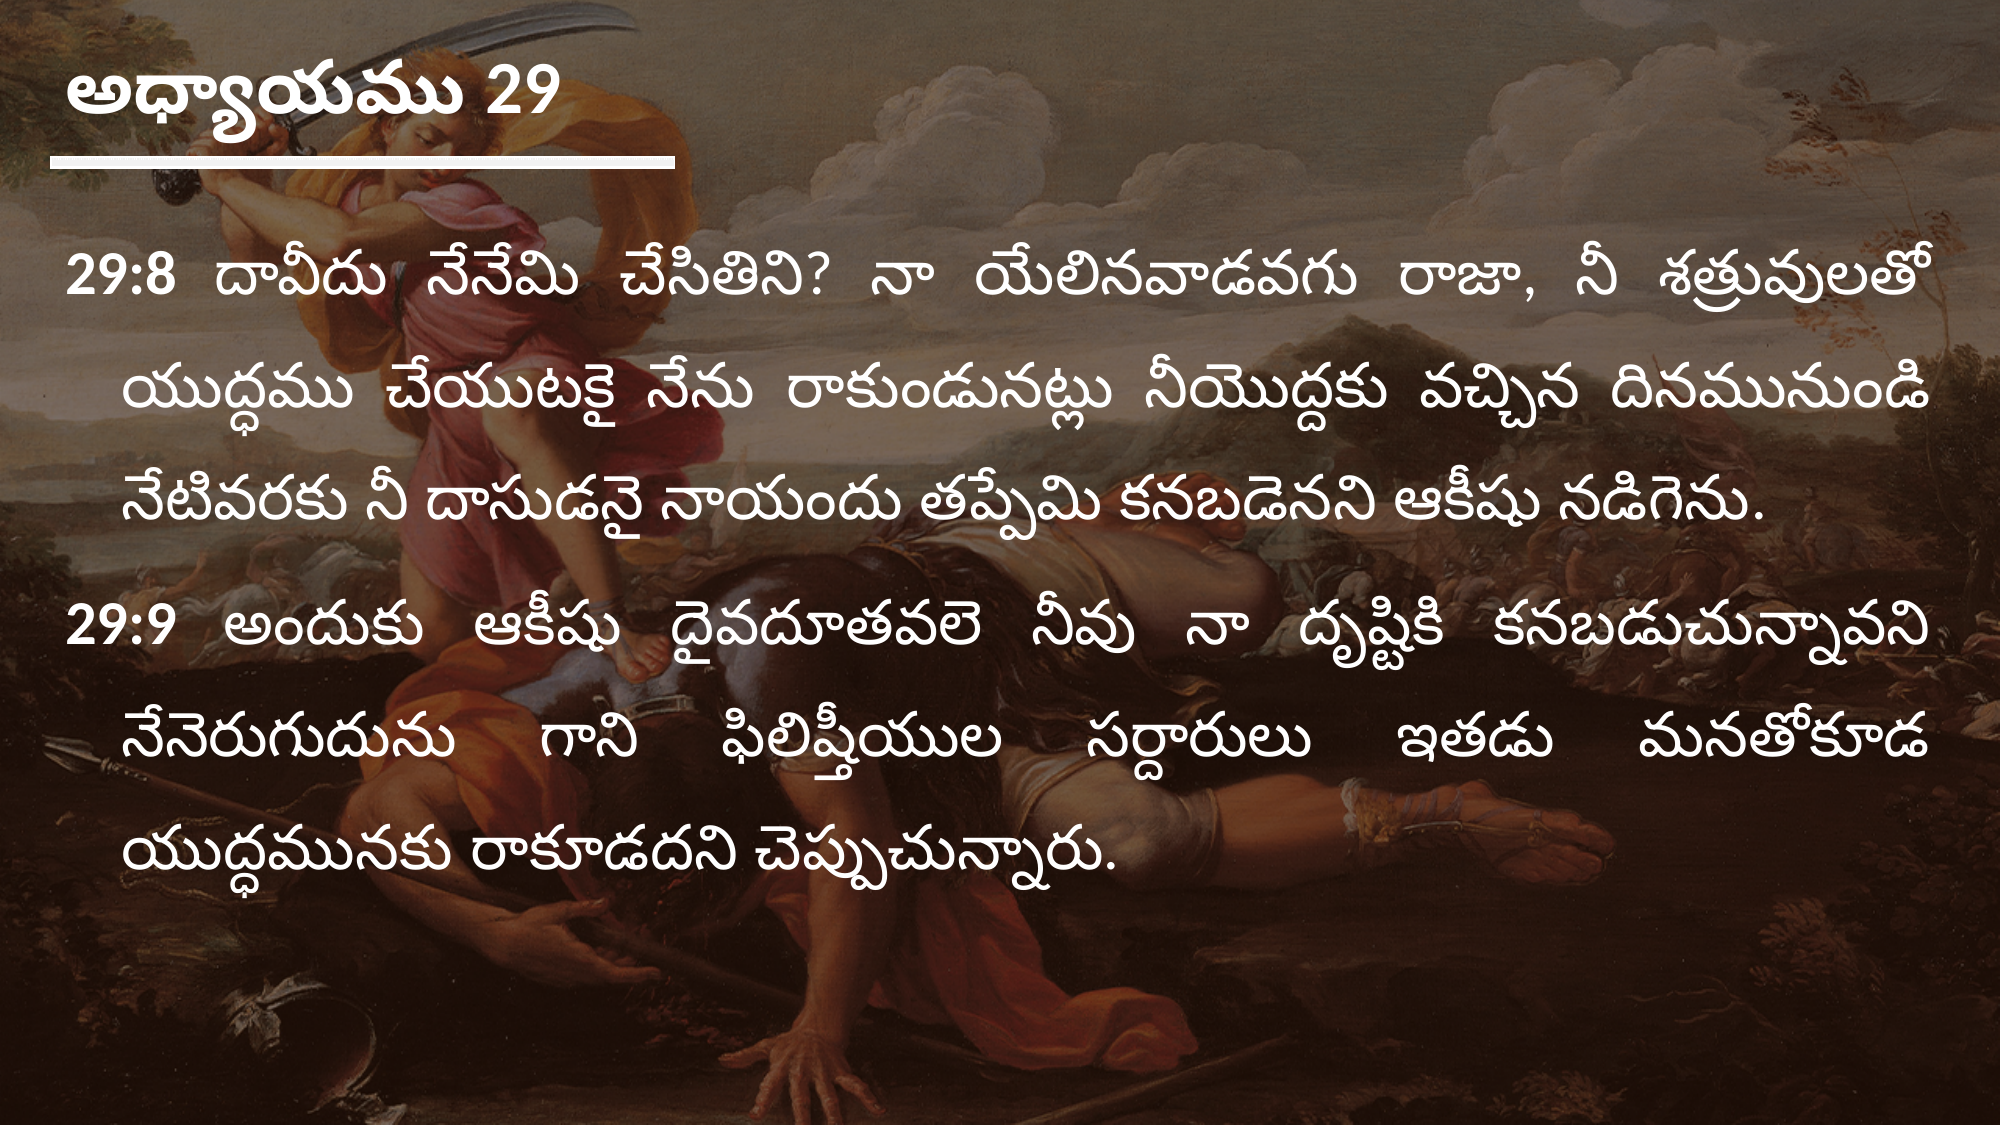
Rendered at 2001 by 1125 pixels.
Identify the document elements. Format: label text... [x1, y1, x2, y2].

list 29:8 దావీదు నేనేమి చేసితిని? నా యేలినవాడవగు రాజా, నీ శత్రువులతో యుద్ధము చేయుటకై నేను రాకుండునట్లు నీయొద్దకు వచ్చిన దినమునుండి నేటివరకు నీ దాసుడనై నాయందు తప్పేమి కనబడెనని ఆకీషు నడిగెను. 29:9 అందుకు ఆకీషు దైవదూతవలె నీవు నా దృష్టికి కనబడుచున్నావని నేనెరుగుదును గాని ఫిలిష్తీయుల సర్దారులు ఇతడు మనతోకూడ యుద్ధమునకు రాకూడదని చెప్పుచున్నారు. [50, 187, 1946, 1063]
title అధ్యాయము 29 [50, 0, 1925, 167]
picture [0, 0, 2000, 1125]
